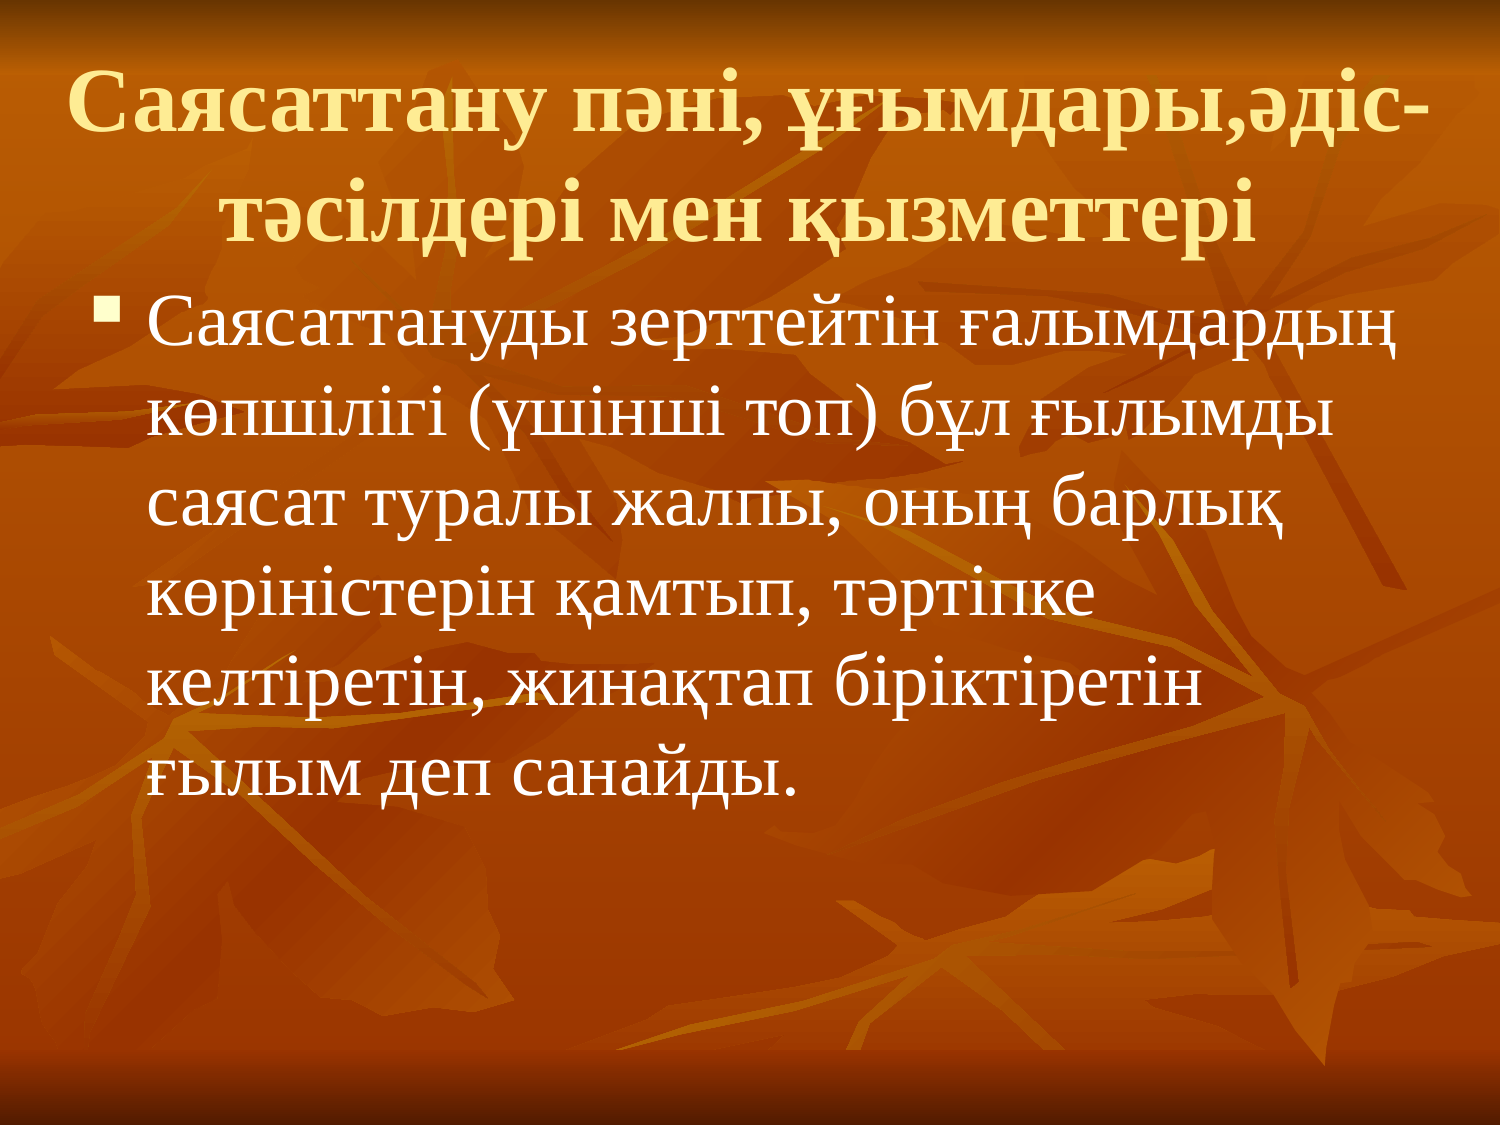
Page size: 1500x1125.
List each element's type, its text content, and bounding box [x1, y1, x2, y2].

title Саясаттану пәні, ұғымдары,әдіс-тәсілдері мен қызметтері [0, 0, 1500, 301]
list Саясаттануды зерттейтін ғалымдардың көпшілігі (үшінші топ) бұл ғылымды саясат туралы жалпы, оның барлық көріністерін қамтып, тәртіпке келтіретін, жинақтап біріктіретін ғылым деп санайды. [74, 262, 1426, 1006]
